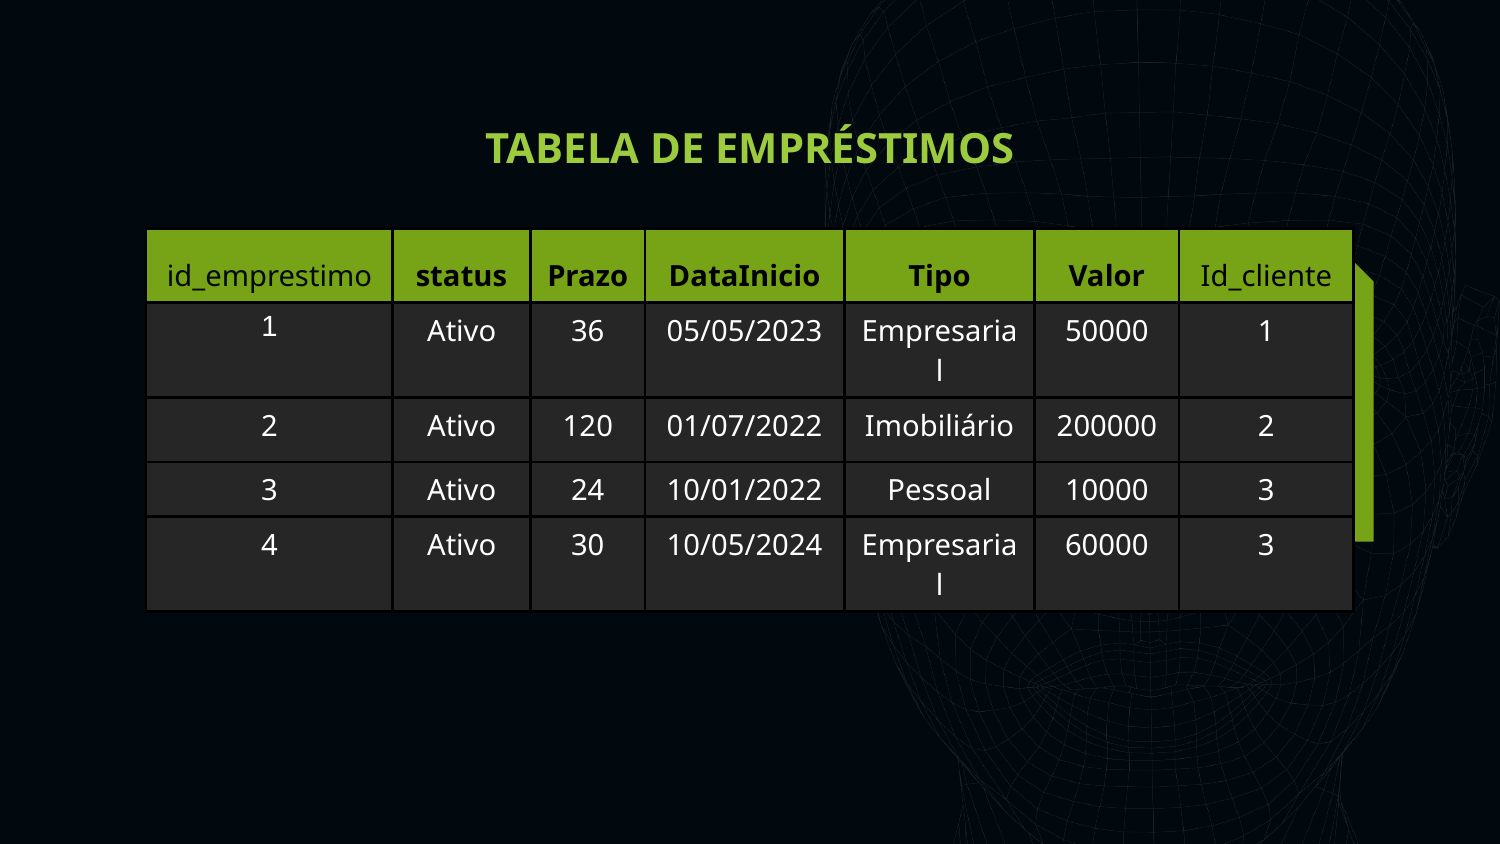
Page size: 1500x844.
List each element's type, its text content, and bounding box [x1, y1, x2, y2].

table_cell 24 [532, 463, 644, 515]
table_cell 2 [1180, 399, 1352, 461]
table_cell 50000 [1036, 304, 1178, 396]
table_cell 60000 [1036, 518, 1178, 610]
table_cell 2 [147, 399, 391, 461]
table_cell 10/01/2022 [646, 463, 843, 515]
table_header id_emprestimo [147, 230, 391, 301]
table_cell 30 [532, 518, 644, 610]
table_cell Empresarial [846, 518, 1033, 610]
table_cell 3 [147, 463, 391, 515]
table_header Tipo [846, 230, 1033, 301]
text_box [1355, 262, 1374, 542]
table_cell 01/07/2022 [646, 399, 843, 461]
table_cell 3 [1180, 463, 1352, 515]
table_cell 200000 [1036, 399, 1178, 461]
table_cell 1 [147, 304, 391, 396]
table_cell 4 [147, 518, 391, 610]
table_cell Ativo [394, 463, 529, 515]
table_cell 3 [1180, 518, 1352, 610]
table_header status [394, 230, 529, 301]
table_cell Ativo [394, 399, 529, 461]
table_cell 10000 [1036, 463, 1178, 515]
table_cell Ativo [394, 518, 529, 610]
table_cell Pessoal [846, 463, 1033, 515]
table_cell Ativo [394, 304, 529, 396]
table_header DataInicio [646, 230, 843, 301]
table_cell 120 [532, 399, 644, 461]
table_cell 05/05/2023 [646, 304, 843, 396]
table_header Valor [1036, 230, 1178, 301]
table_cell Empresarial [846, 304, 1033, 396]
table_cell Imobiliário [846, 399, 1033, 461]
table_header Id_cliente [1180, 230, 1352, 301]
text_box TABELA DE EMPRÉSTIMOS [207, 106, 1293, 187]
table_header Prazo [532, 230, 644, 301]
table_cell 1 [1180, 304, 1352, 396]
table_cell 10/05/2024 [646, 518, 843, 610]
table_cell 36 [532, 304, 644, 396]
